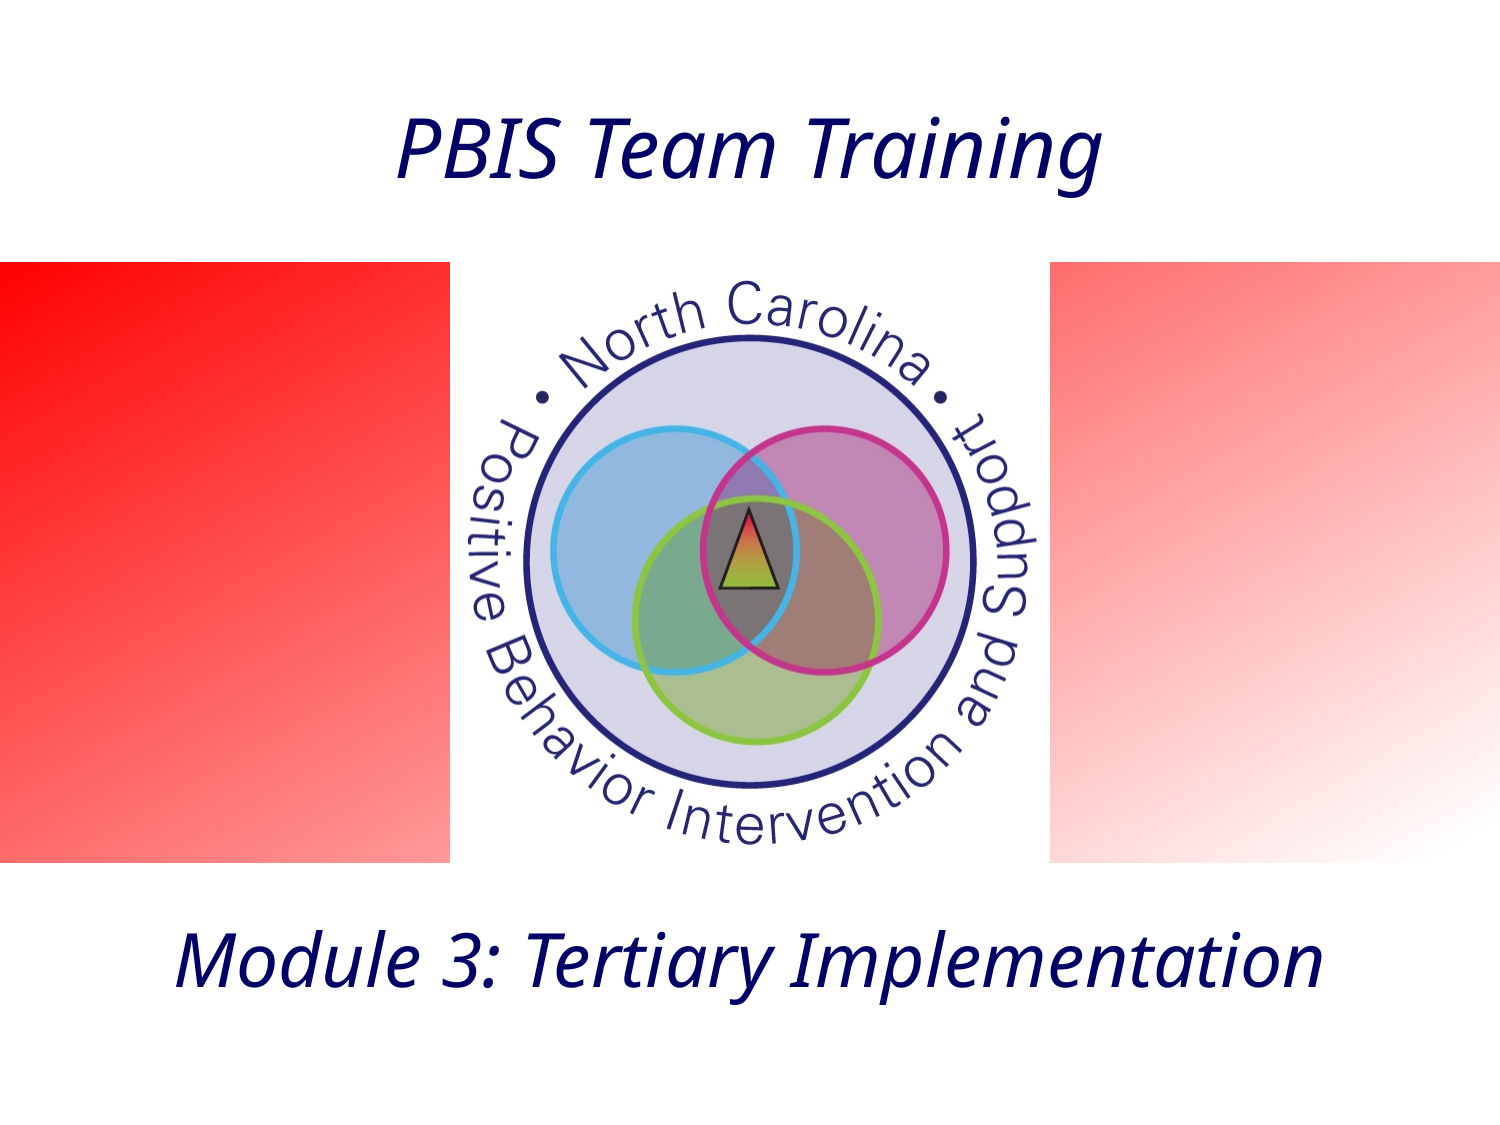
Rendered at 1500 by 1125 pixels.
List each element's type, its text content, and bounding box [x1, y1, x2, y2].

subtitle Module 3: Tertiary Implementation [56, 912, 1444, 1051]
title PBIS Team Training [368, 49, 1132, 242]
picture [449, 262, 1051, 863]
